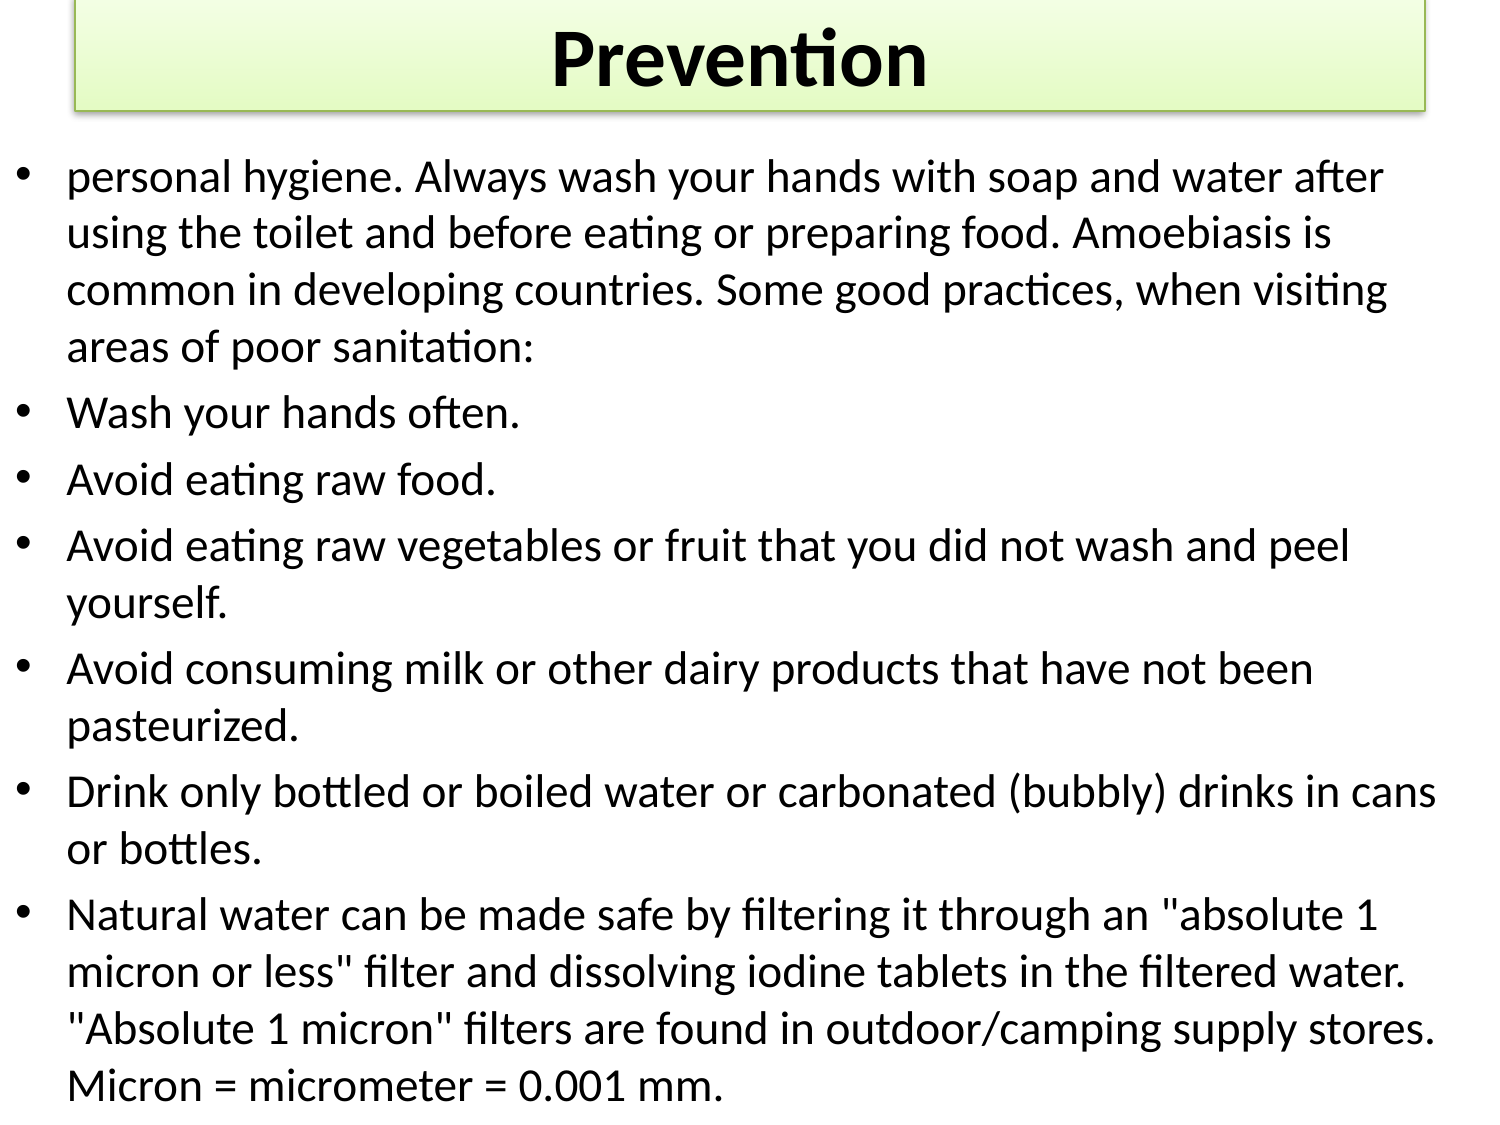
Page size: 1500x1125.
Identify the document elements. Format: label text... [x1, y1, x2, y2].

title Prevention [74, 0, 1426, 112]
list personal hygiene. Always wash your hands with soap and water after using the toilet and before eating or preparing food. Amoebiasis is common in developing countries. Some good practices, when visiting areas of poor sanitation: Wash your hands often. Avoid eating raw food. Avoid eating raw vegetables or fruit that you did not wash and peel yourself. Avoid consuming milk or other dairy products that have not been pasteurized. Drink only bottled or boiled water or carbonated (bubbly) drinks in cans or bottles. Natural water can be made safe by filtering it through an "absolute 1 micron or less" filter and dissolving iodine tablets in the filtered water. "Absolute 1 micron" filters are found in outdoor/camping supply stores. Micron = micrometer = 0.001 mm. [0, 137, 1500, 1125]
